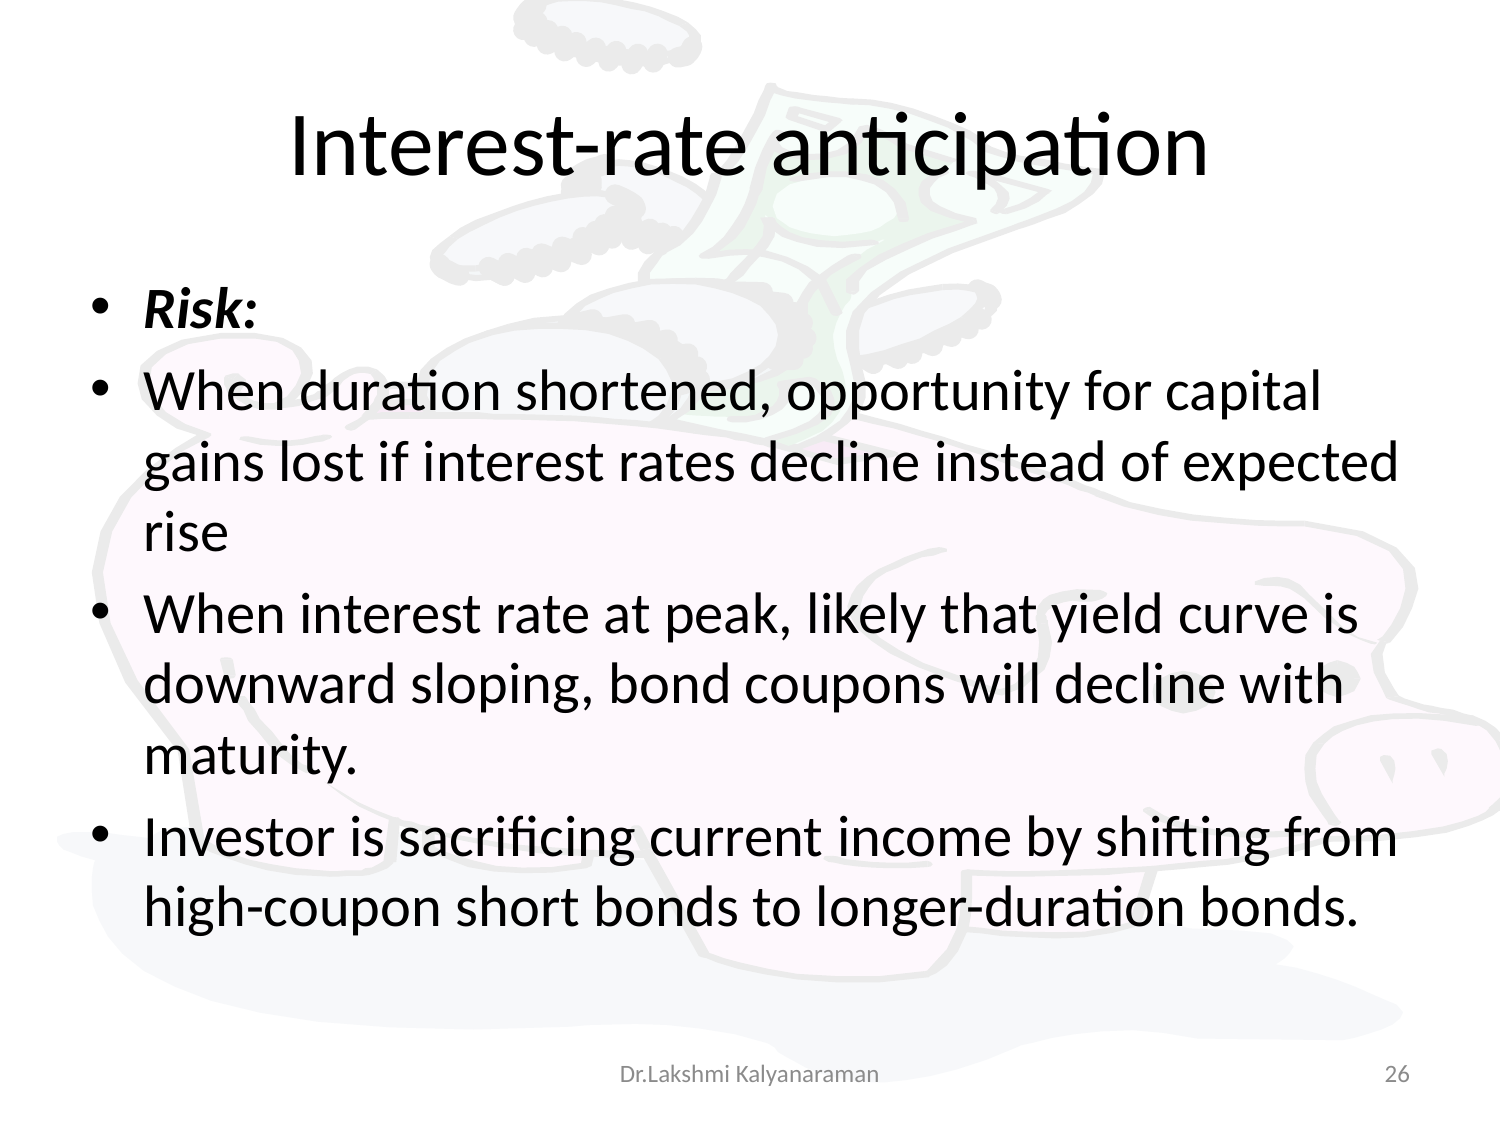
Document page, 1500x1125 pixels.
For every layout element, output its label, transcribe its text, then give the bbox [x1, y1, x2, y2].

slide_number 26 [1074, 1042, 1425, 1103]
footer Dr.Lakshmi Kalyanaraman [512, 1042, 988, 1103]
title Interest-rate anticipation [75, 45, 1425, 233]
list Risk: When duration shortened, opportunity for capital gains lost if interest rates decline instead of expected rise When interest rate at peak, likely that yield curve is downward sloping, bond coupons will decline with maturity. Investor is sacrificing current income by shifting from high-coupon short bonds to longer-duration bonds. [75, 262, 1425, 1005]
